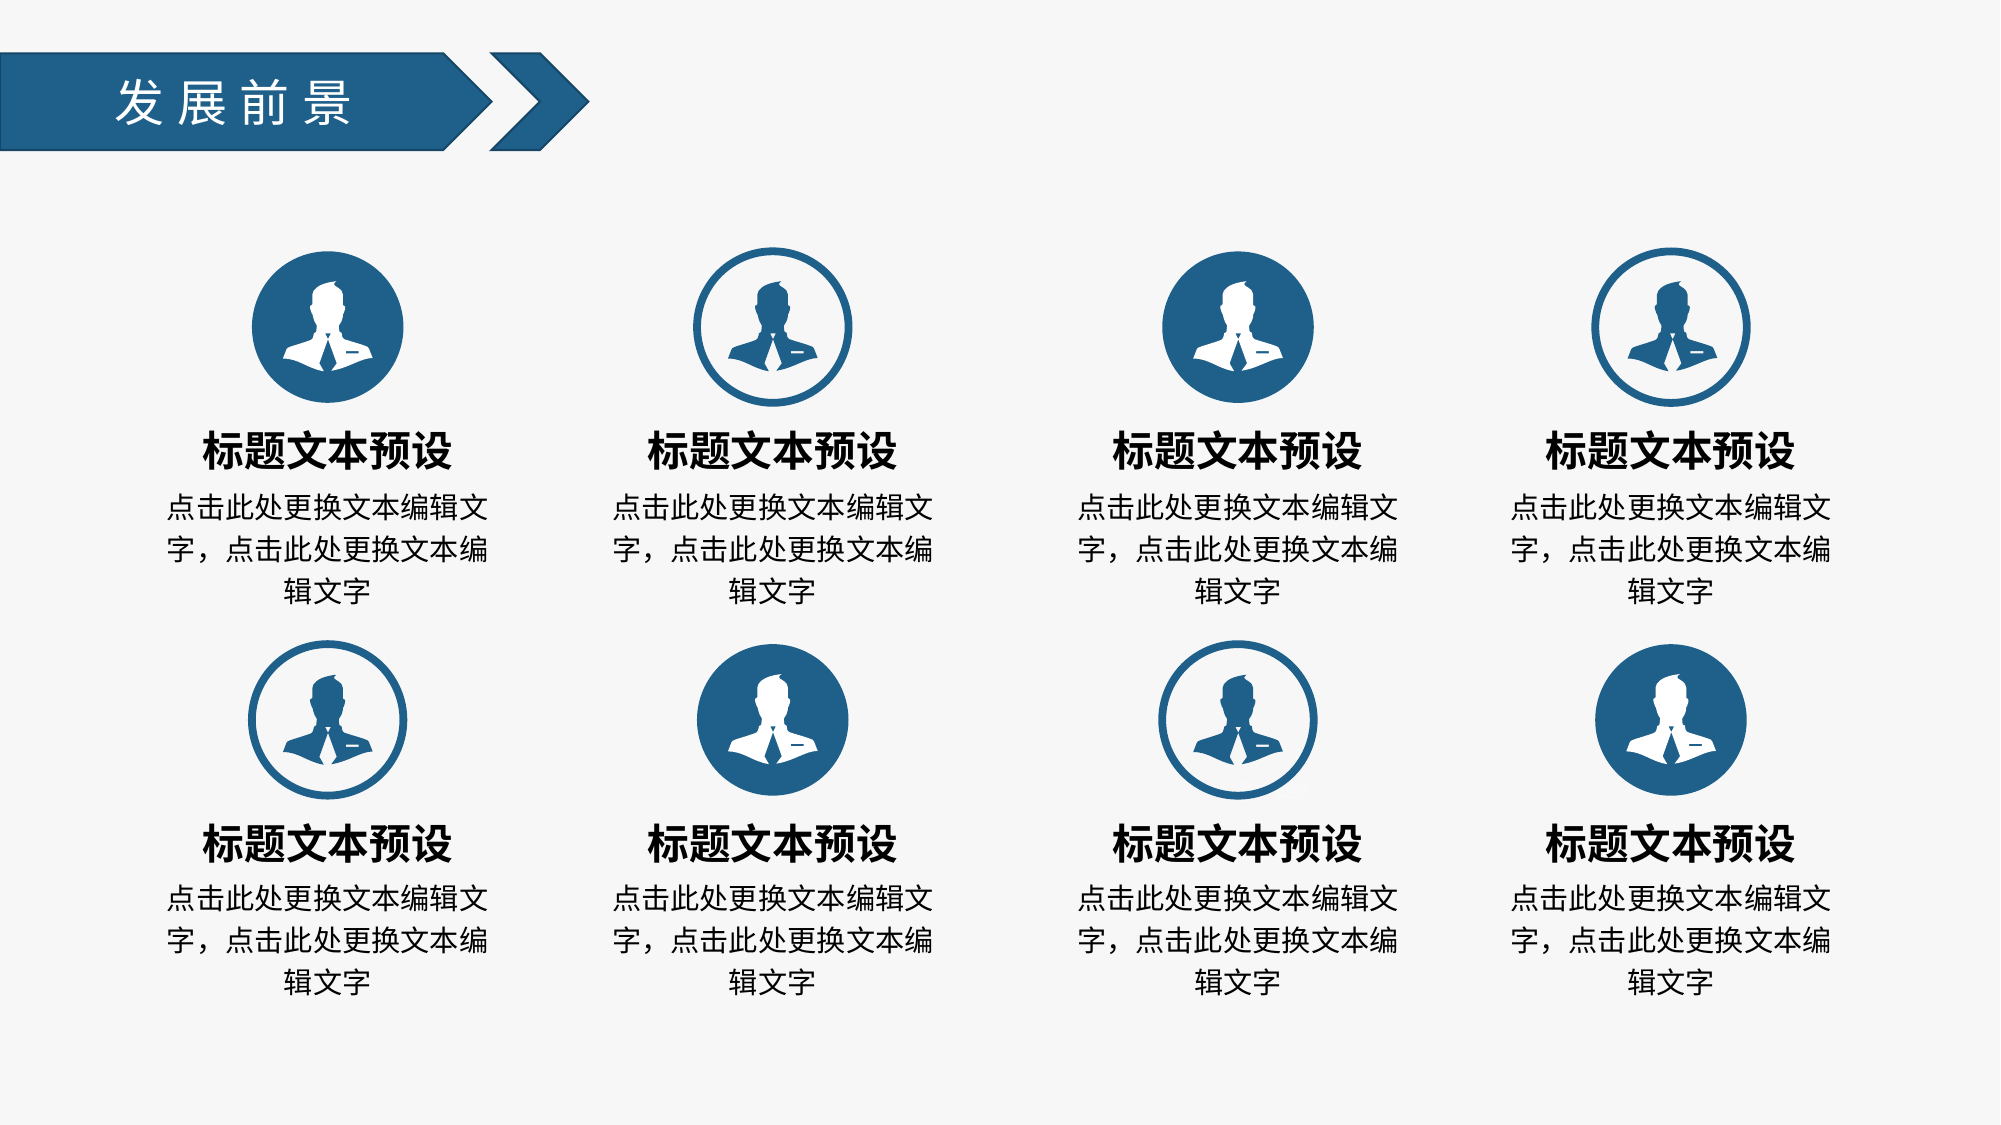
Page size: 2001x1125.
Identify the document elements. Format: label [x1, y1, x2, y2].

text_box [0, 53, 589, 150]
text_box [147, 251, 1852, 1009]
